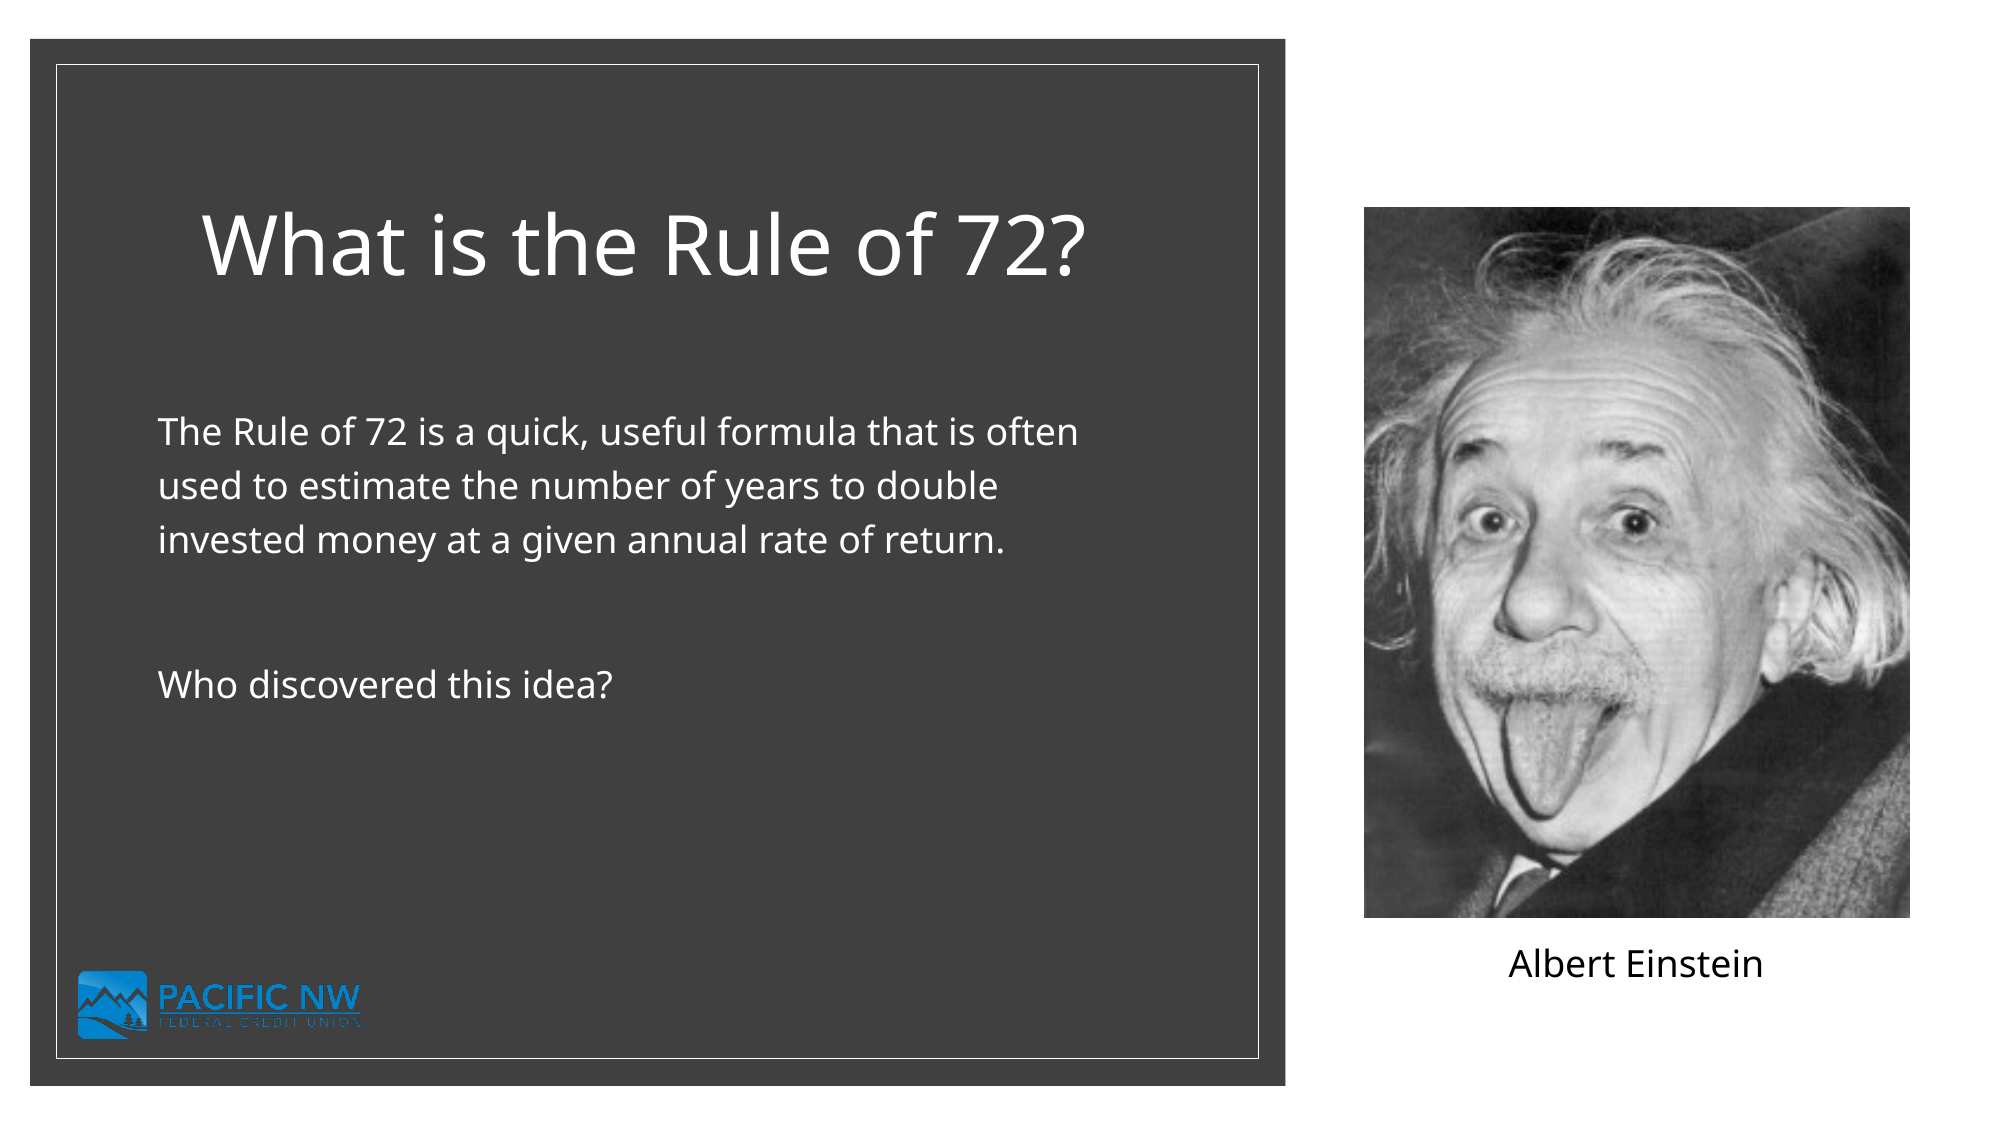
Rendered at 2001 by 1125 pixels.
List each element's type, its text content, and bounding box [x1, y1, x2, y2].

list The Rule of 72 is a quick, useful formula that is often used to estimate the number of years to double invested money at a given annual rate of return. Who discovered this idea? [142, 391, 1173, 990]
picture [78, 971, 360, 1039]
text_box [55, 64, 1260, 1059]
text_box [29, 38, 1285, 1087]
text_box [0, 0, 1285, 1125]
text_box Albert Einstein [1364, 932, 1910, 992]
text_box [1285, 0, 2000, 1125]
picture [1364, 207, 1910, 918]
title What is the Rule of 72? [142, 105, 1173, 391]
